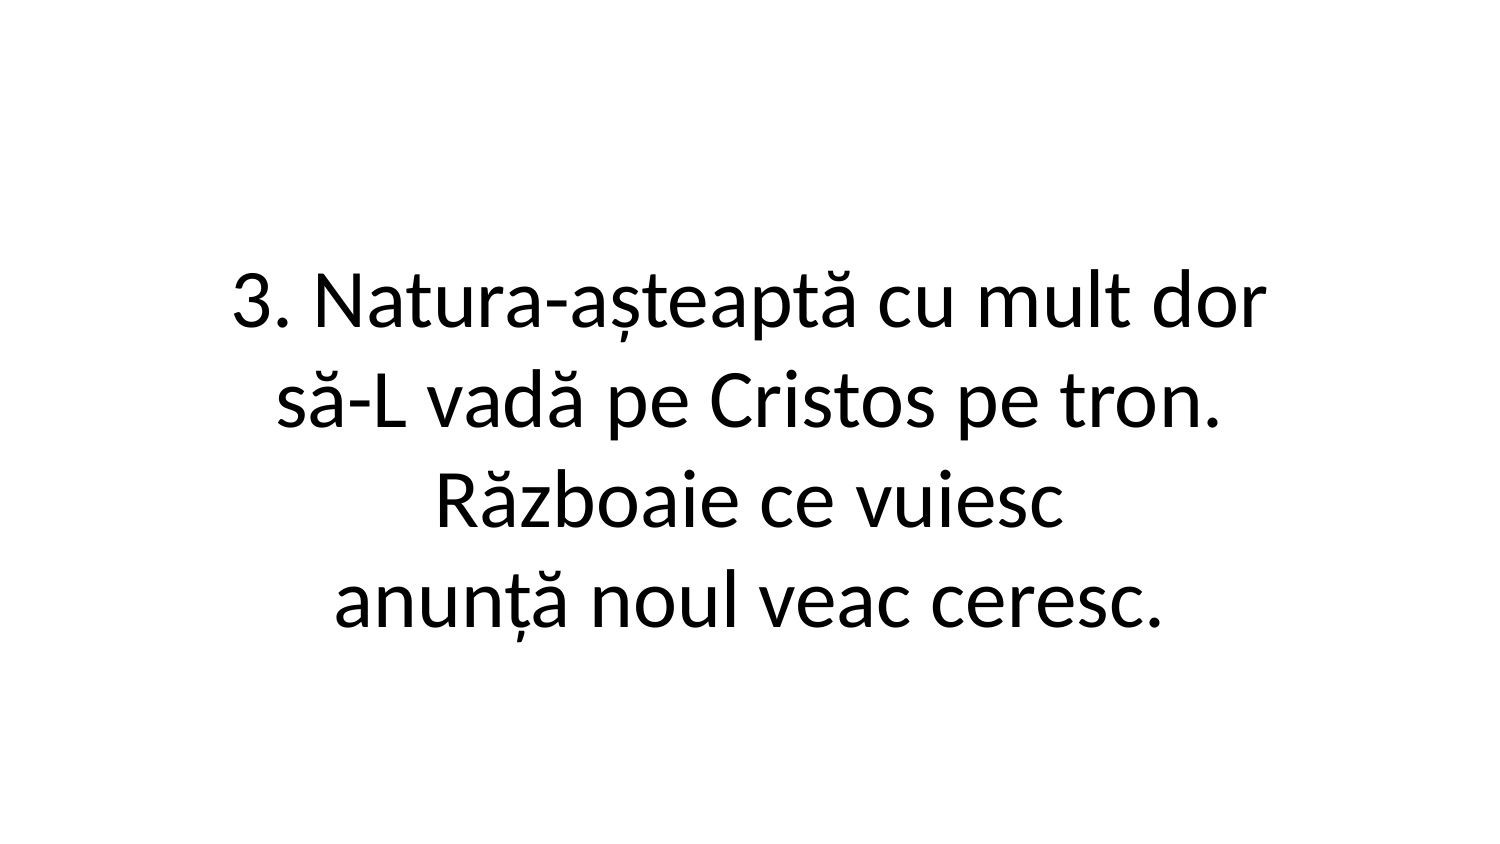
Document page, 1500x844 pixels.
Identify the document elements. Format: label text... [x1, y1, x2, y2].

text_box 3. Natura-așteaptă cu mult dor să-L vadă pe Cristos pe tron. Războaie ce vuiesc anunță noul veac ceresc. [215, 192, 1285, 652]
